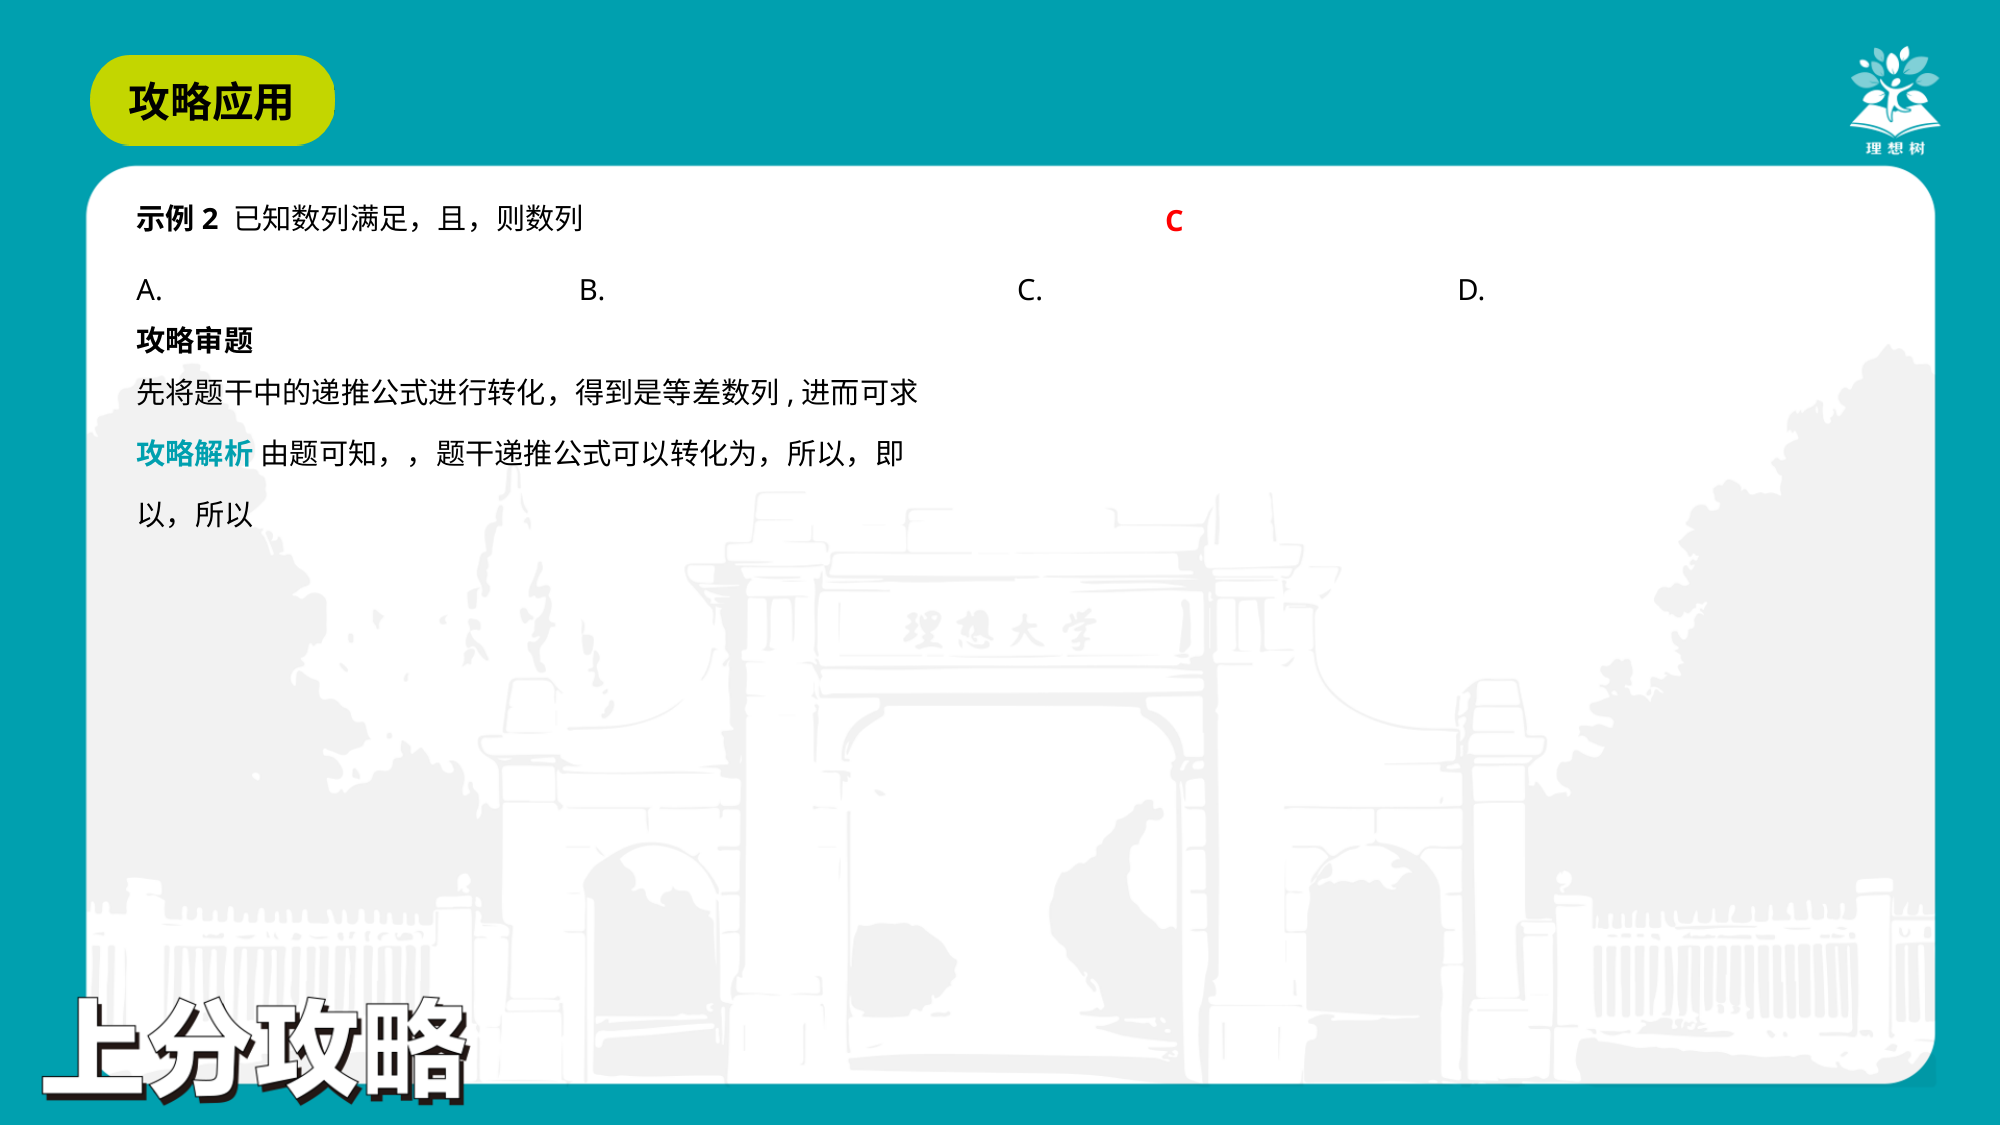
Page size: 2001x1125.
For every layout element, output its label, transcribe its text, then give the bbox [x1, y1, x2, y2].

text_box C [1156, 178, 1193, 230]
picture [0, 0, 2000, 1125]
